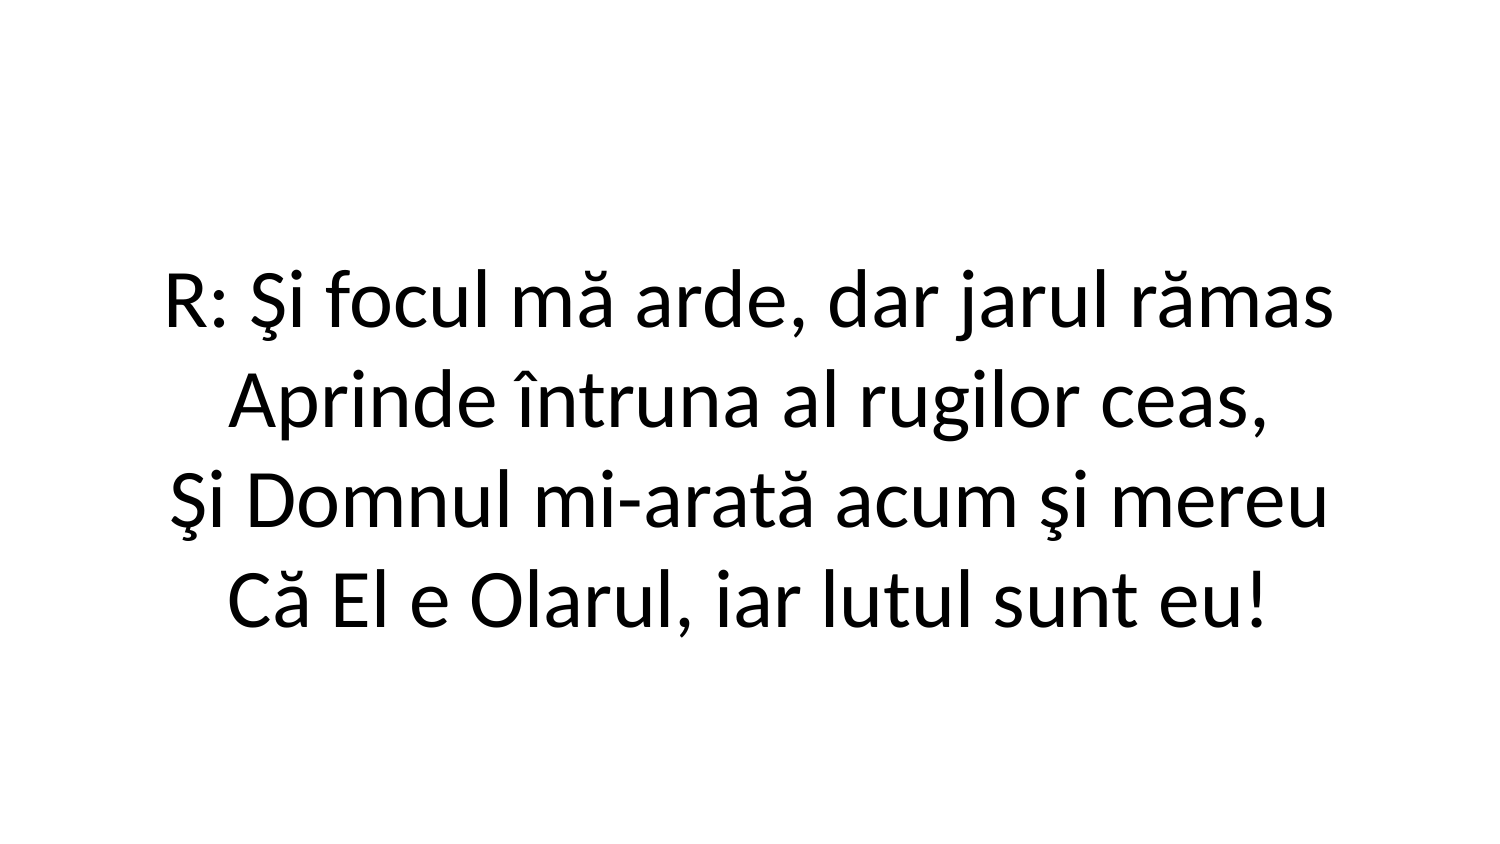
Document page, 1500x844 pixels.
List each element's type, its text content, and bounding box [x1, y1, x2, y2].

text_box R: Şi focul mă arde, dar jarul rămas Aprinde întruna al rugilor ceas, Şi Domnul mi­-arată acum şi mereu Că El e Olarul, iar lutul sunt eu! [148, 192, 1352, 652]
